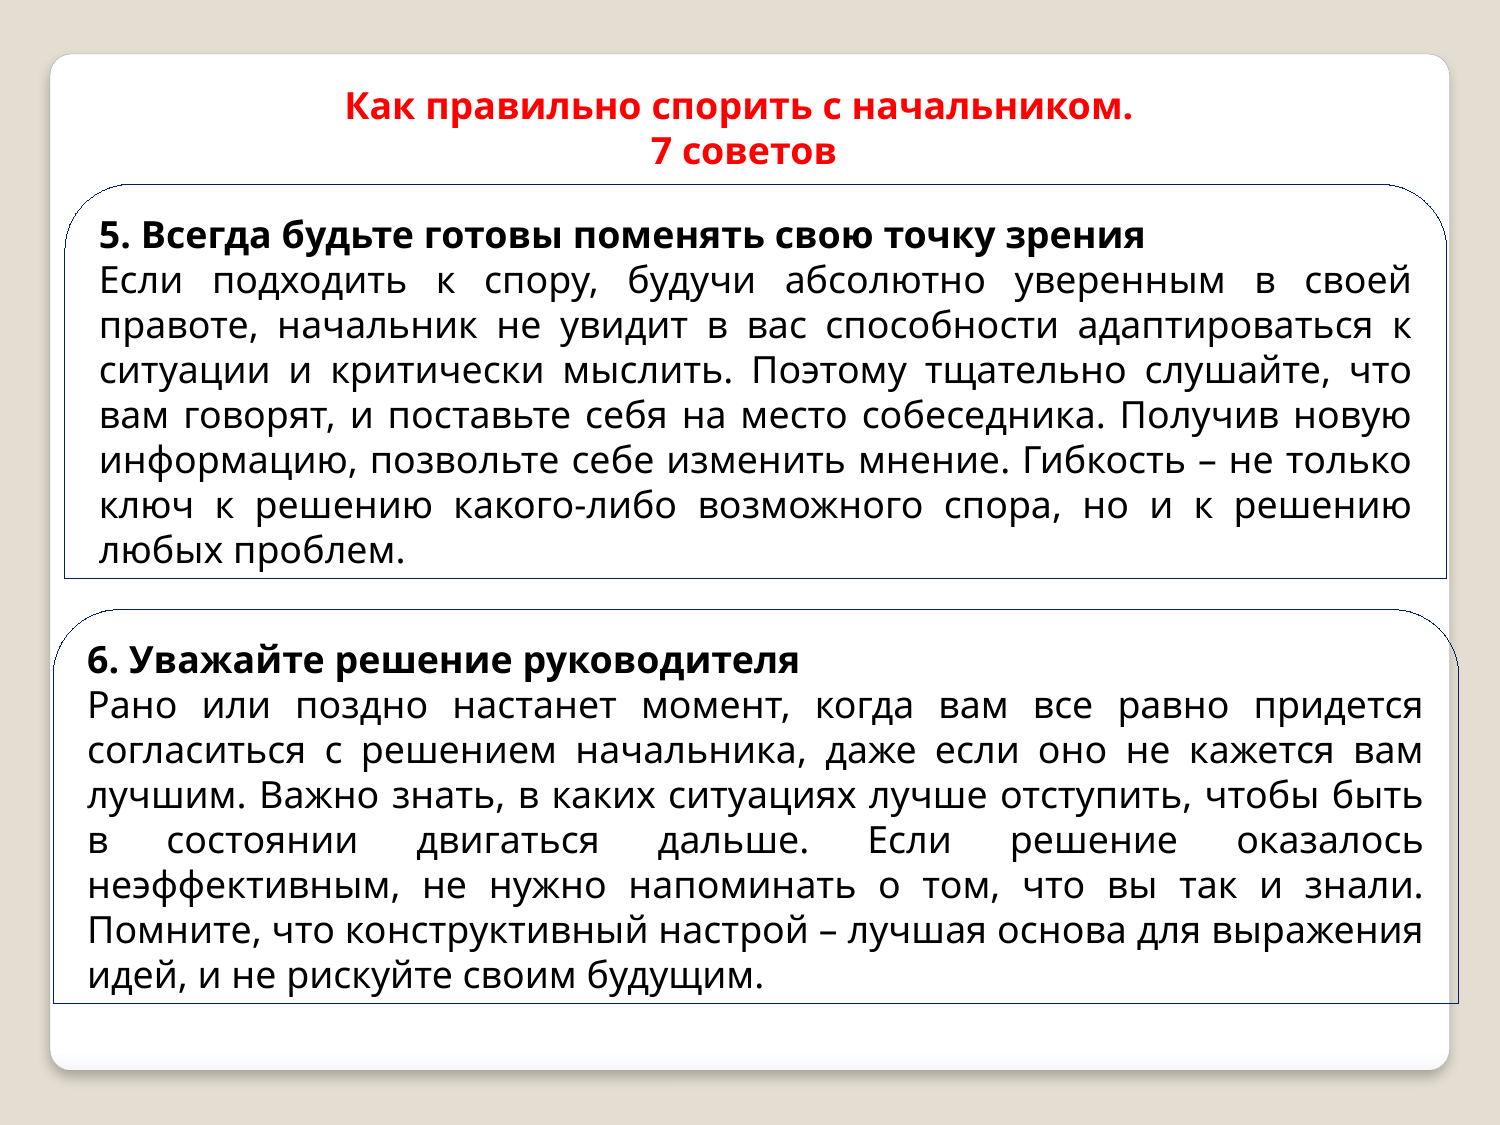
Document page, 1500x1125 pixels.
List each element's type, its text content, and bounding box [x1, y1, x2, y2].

text_box Как правильно спорить с начальником. 7 советов [64, 74, 1424, 180]
text_box 6. Уважайте решение руководителя Рано или поздно настанет момент, когда вам все равно придется согласиться с решением начальника, даже если оно не кажется вам лучшим. Важно знать, в каких ситуациях лучше отступить, чтобы быть в состоянии двигаться дальше. Если решение оказалось неэффективным, не нужно напоминать о том, что вы так и знали. Помните, что конструктивный настрой – лучшая основа для выражения идей, и не рискуйте своим будущим. [53, 609, 1459, 1004]
text_box 5. Всегда будьте готовы поменять свою точку зрения Если подходить к спору, будучи абсолютно уверенным в своей правоте, начальник не увидит в вас способности адаптироваться к ситуации и критически мыслить. Поэтому тщательно слушайте, что вам говорят, и поставьте себя на место собеседника. Получив новую информацию, позвольте себе изменить мнение. Гибкость – не только ключ к решению какого-либо возможного спора, но и к решению любых проблем. [64, 184, 1447, 579]
